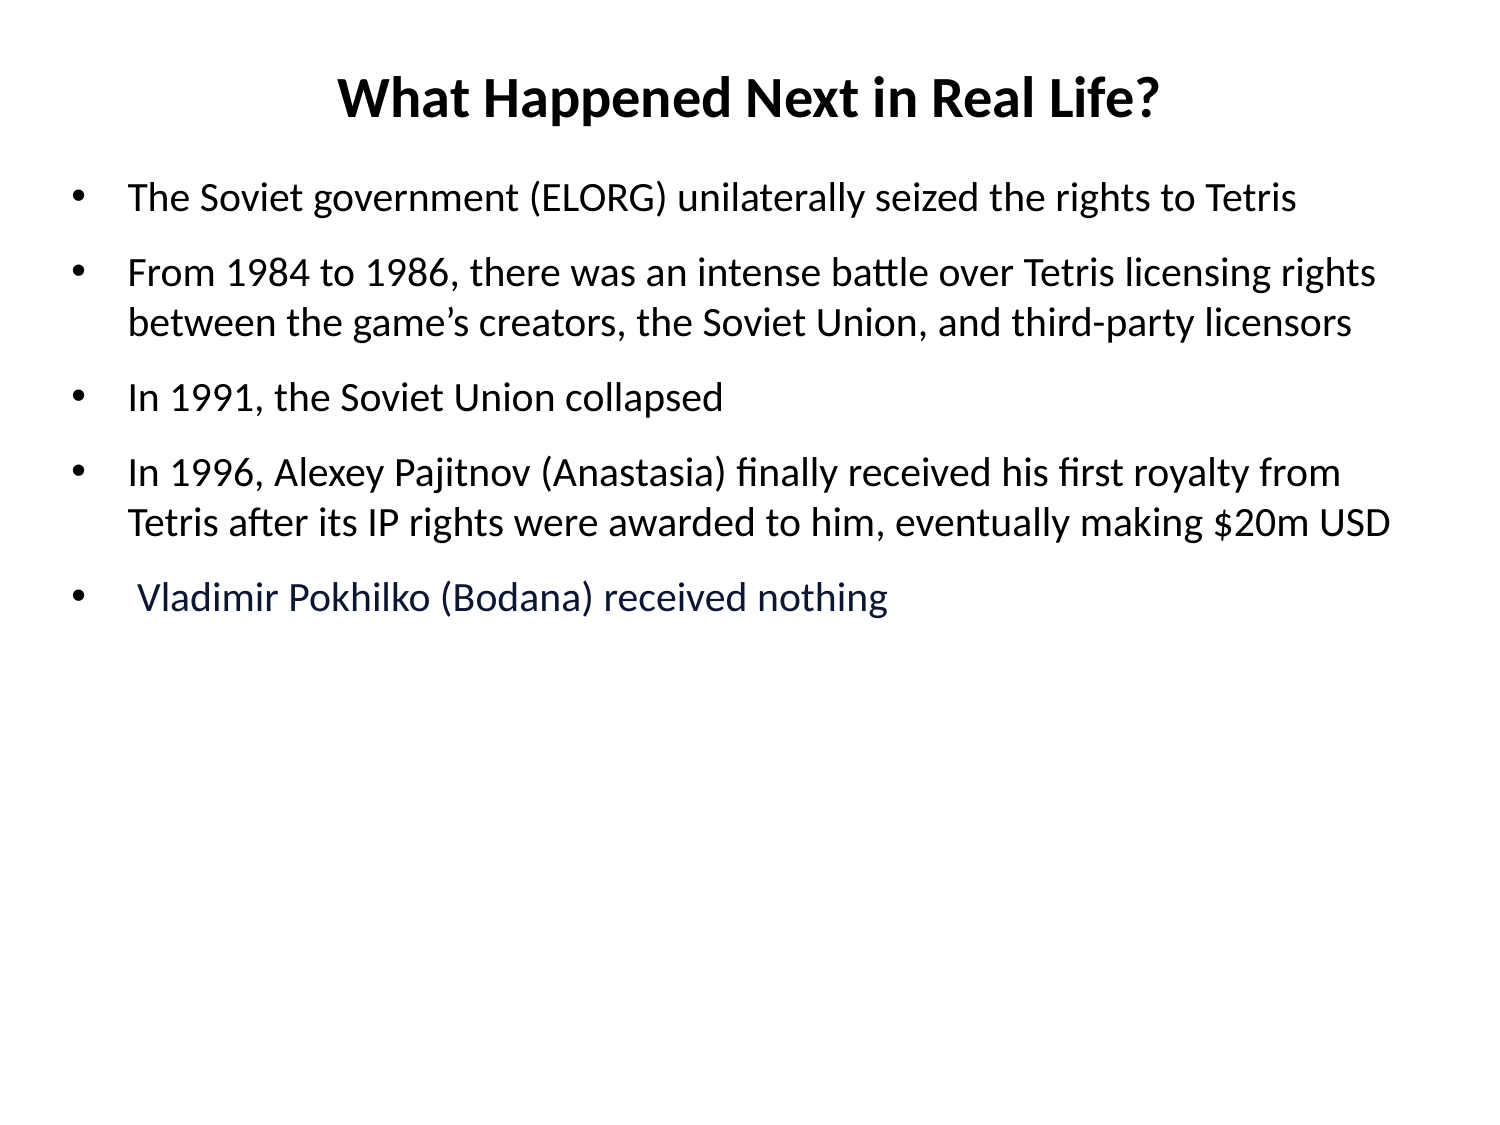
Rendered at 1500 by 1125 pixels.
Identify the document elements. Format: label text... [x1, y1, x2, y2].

title What Happened Next in Real Life? [75, 0, 1425, 162]
list The Soviet government (ELORG) unilaterally seized the rights to Tetris From 1984 to 1986, there was an intense battle over Tetris licensing rights between the game’s creators, the Soviet Union, and third-party licensors In 1991, the Soviet Union collapsed In 1996, Alexey Pajitnov (Anastasia) finally received his first royalty from Tetris after its IP rights were awarded to him, eventually making $20m USD Vladimir Pokhilko (Bodana) received nothing [56, 162, 1444, 1088]
